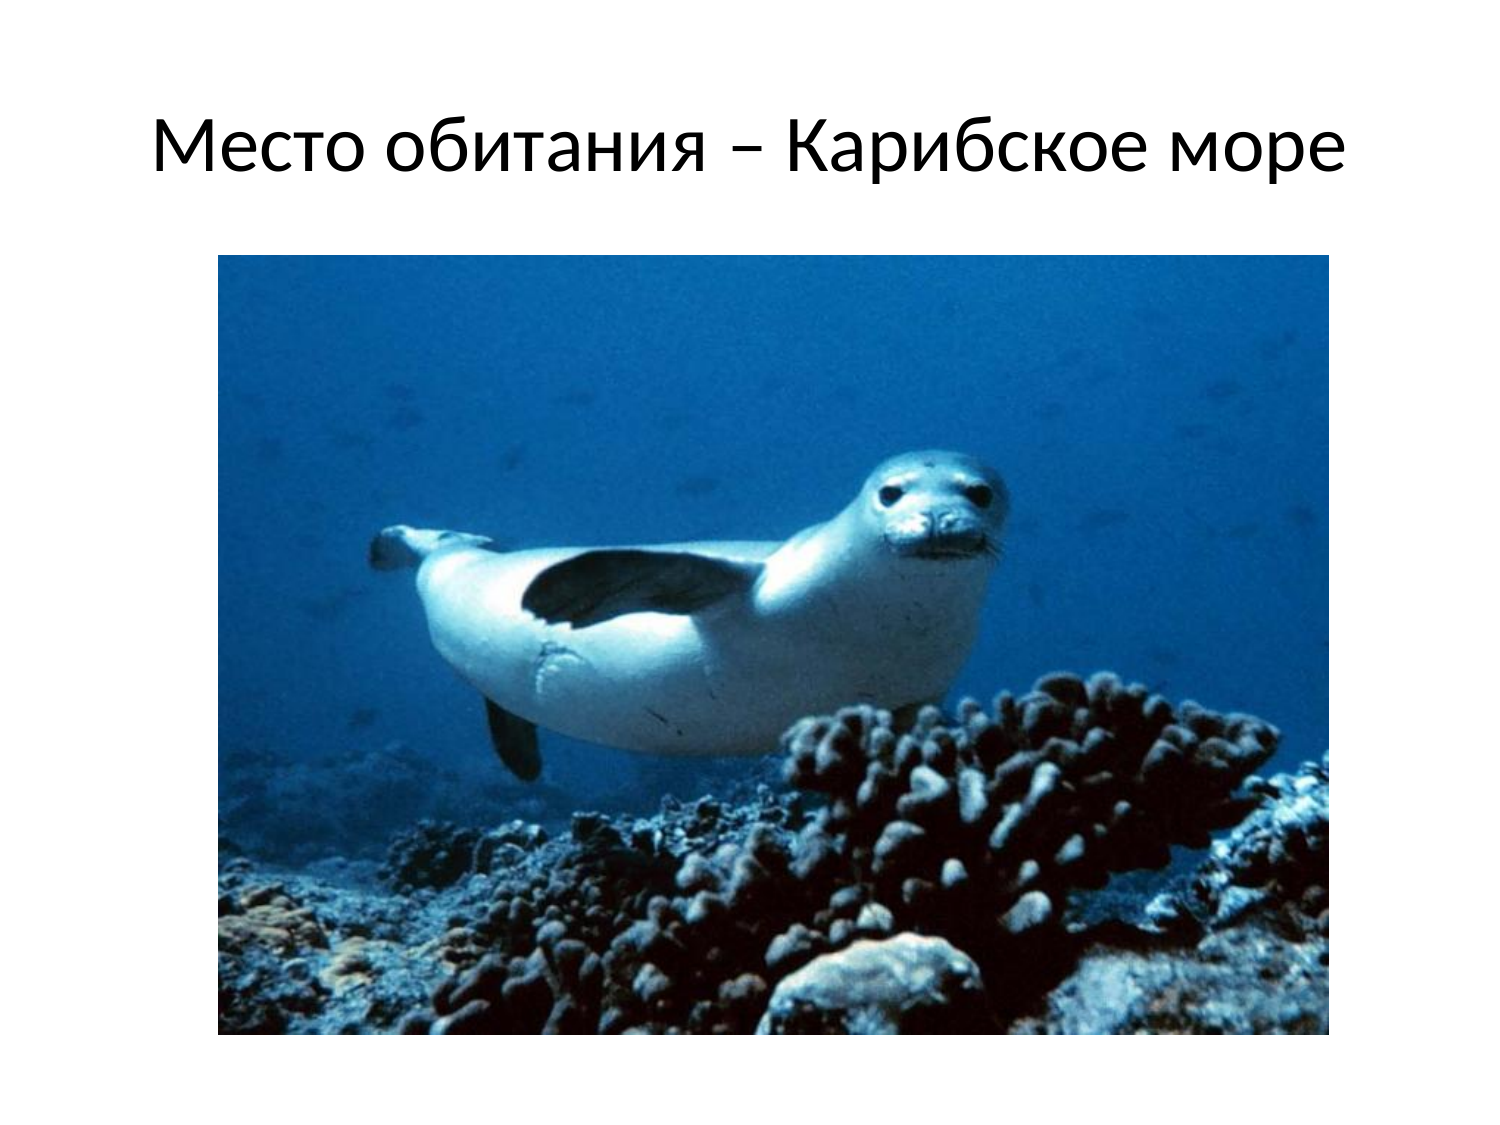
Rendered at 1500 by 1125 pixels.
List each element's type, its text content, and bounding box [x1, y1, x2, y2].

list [218, 255, 1329, 1036]
title Место обитания – Карибское море [75, 45, 1425, 233]
